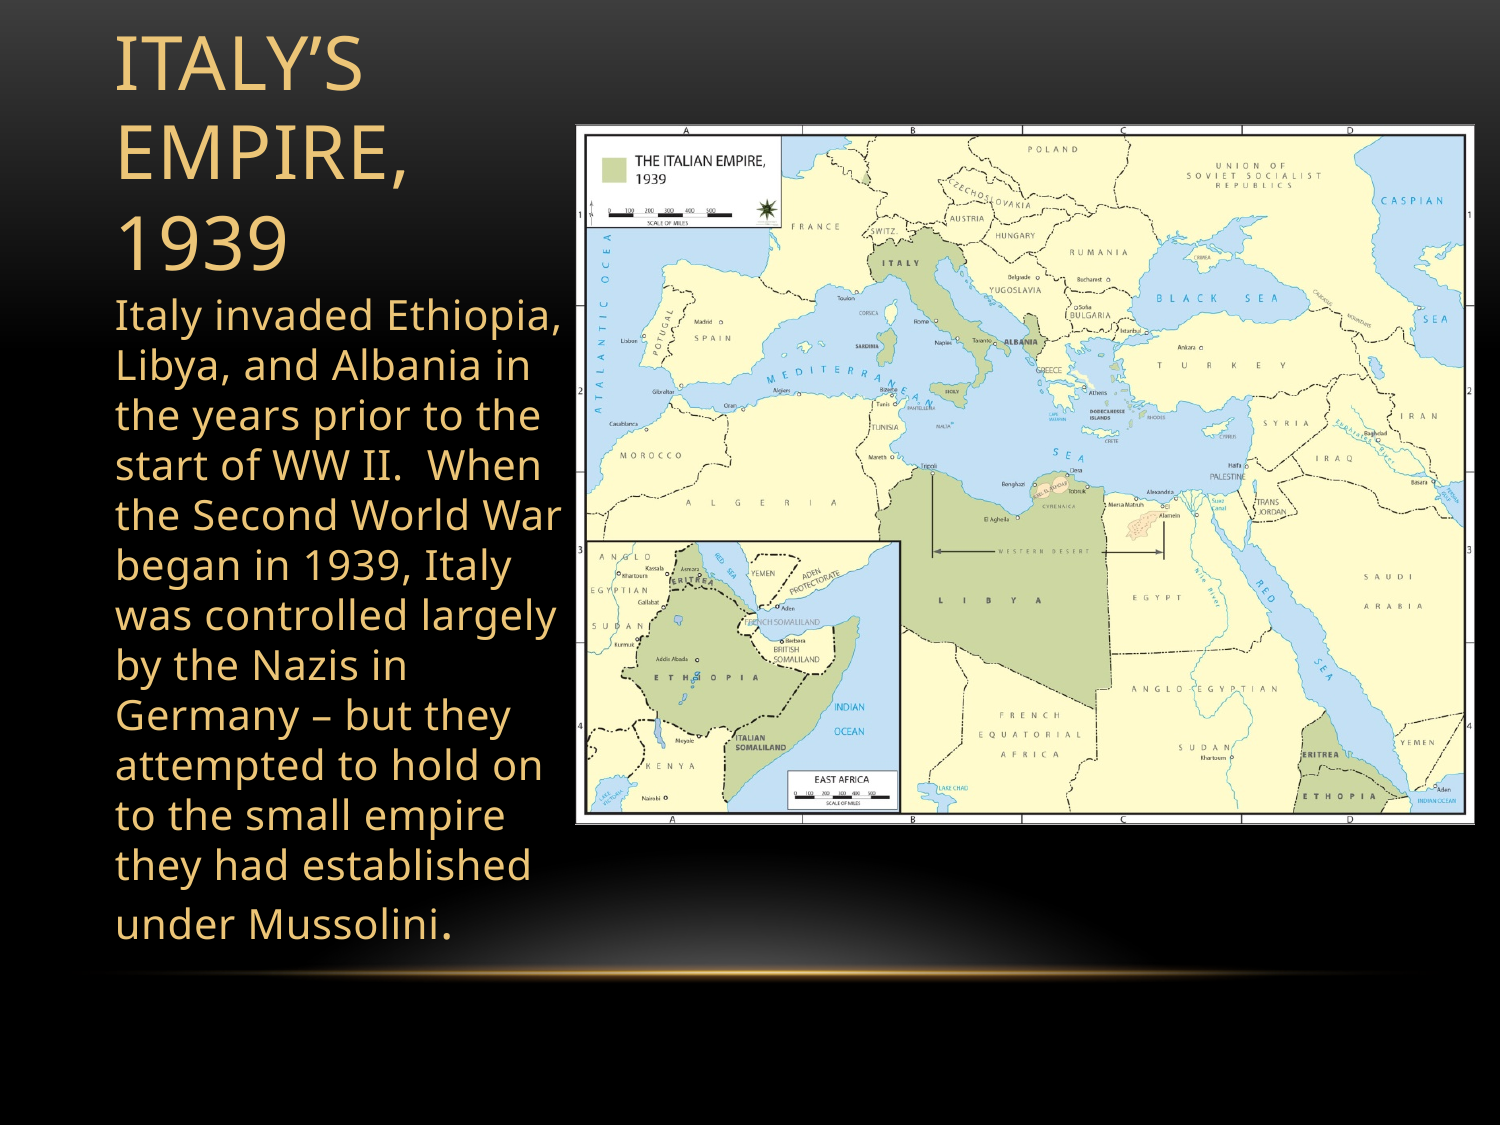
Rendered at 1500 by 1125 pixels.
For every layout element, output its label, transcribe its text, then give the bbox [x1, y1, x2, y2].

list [574, 124, 1476, 826]
list Italy invaded Ethiopia, Libya, and Albania in the years prior to the start of WW II. When the Second World War began in 1939, Italy was controlled largely by the Nazis in Germany – but they attempted to hold on to the small empire they had established under Mussolini. [99, 287, 568, 807]
title ITALY’S EMPIRE, 1939 [99, 112, 588, 287]
picture [0, 0, 1500, 1125]
